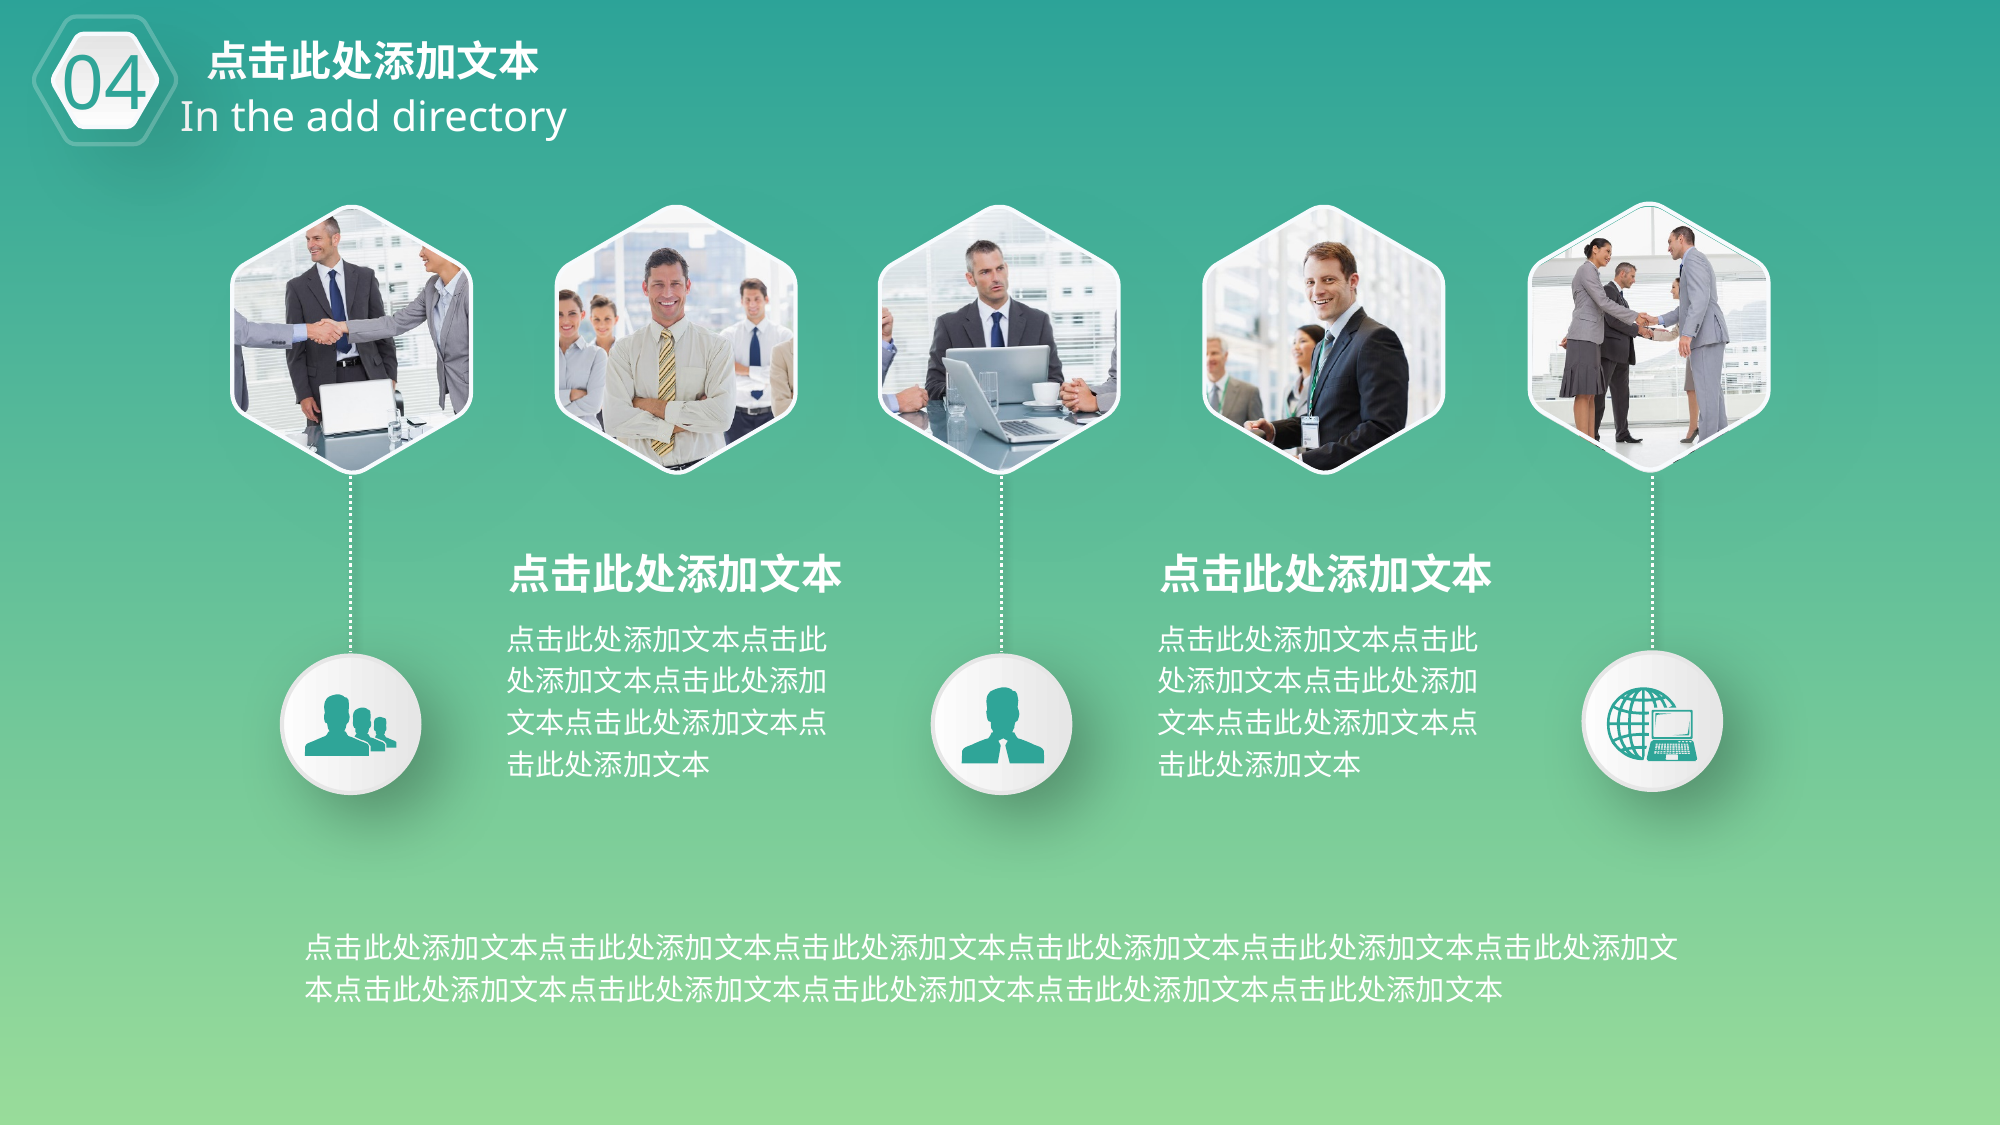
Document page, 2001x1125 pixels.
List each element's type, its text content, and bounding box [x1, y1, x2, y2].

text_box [1204, 206, 1444, 473]
text_box 点击此处添加文本点击此处添加文本点击此处添加文本点击此处添加文本点击此处添加文本 [1142, 606, 1512, 789]
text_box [231, 206, 471, 473]
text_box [1529, 203, 1769, 473]
text_box 点击此处添加文本 [1144, 540, 1509, 605]
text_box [932, 655, 1071, 793]
text_box 点击此处添加文本 [191, 27, 556, 82]
text_box 点击此处添加文本点击此处添加文本点击此处添加文本点击此处添加文本点击此处添加文本点击此处添加文本点击此处添加文本点击此处添加文本点击此处添加文本点击此处添加文本点击此处添加文本 [289, 915, 1714, 1014]
text_box In the add directory [223, 82, 582, 148]
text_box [34, 16, 177, 145]
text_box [879, 206, 1120, 473]
text_box 点击此处添加文本点击此处添加文本点击此处添加文本点击此处添加文本点击此处添加文本 [491, 606, 861, 789]
text_box 点击此处添加文本 [494, 540, 858, 605]
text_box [281, 655, 420, 793]
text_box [1583, 652, 1722, 790]
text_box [556, 206, 796, 473]
